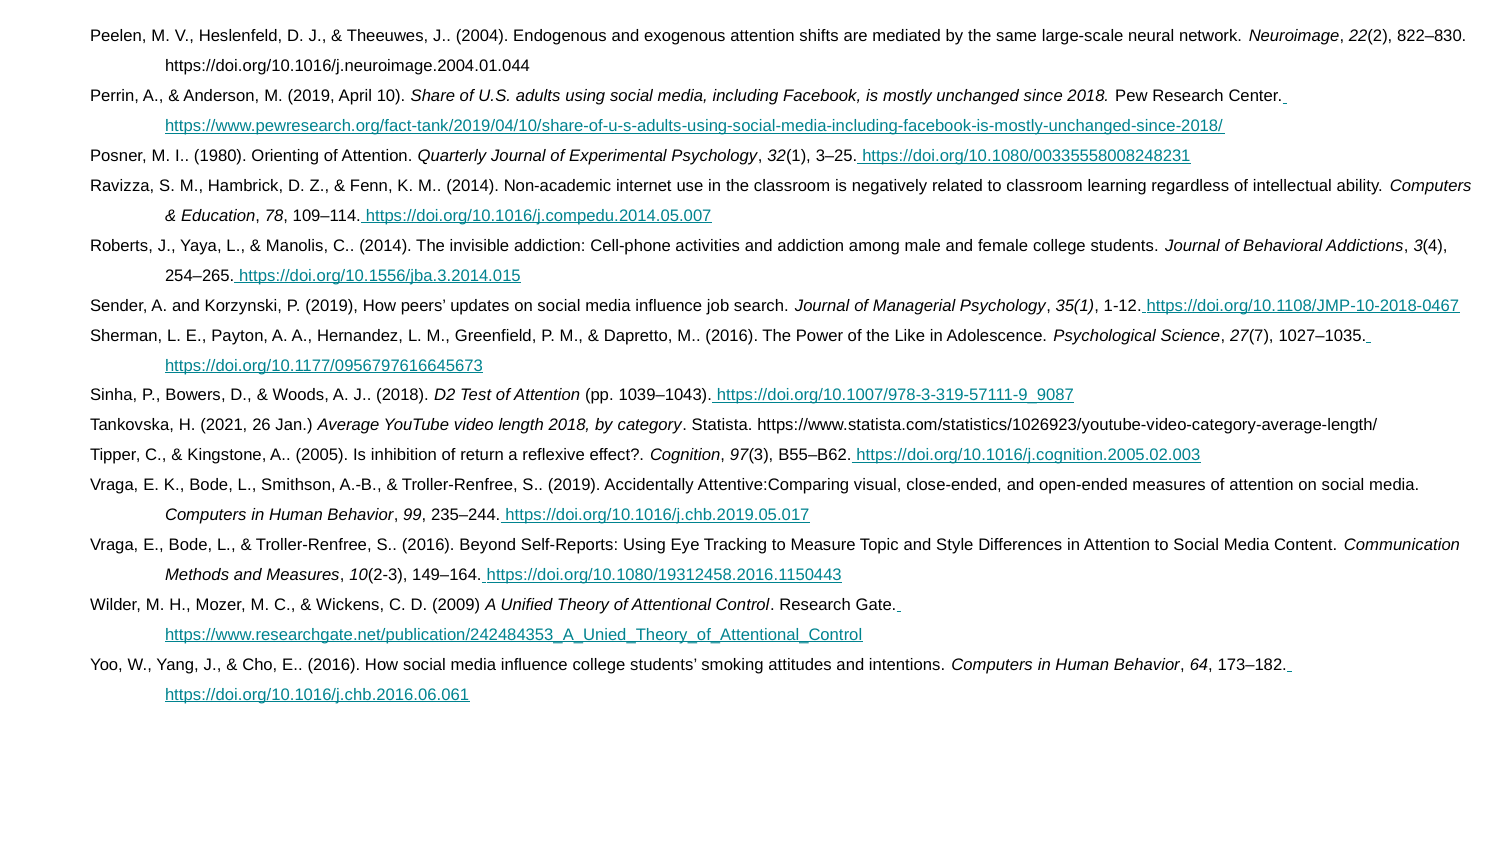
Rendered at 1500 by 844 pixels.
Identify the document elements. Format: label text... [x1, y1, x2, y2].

text_box Peelen, M. V., Heslenfeld, D. J., & Theeuwes, J.. (2004). Endogenous and exogenous attention shifts are mediated by the same large-scale neural network. Neuroimage, 22(2), 822–830. https://doi.org/10.1016/j.neuroimage.2004.01.044 Perrin, A., & Anderson, M. (2019, April 10). Share of U.S. adults using social media, including Facebook, is mostly unchanged since 2018. Pew Research Center. https://www.pewresearch.org/fact-tank/2019/04/10/share-of-u-s-adults-using-social-media-including-facebook-is-mostly-unchanged-since-2018/ Posner, M. I.. (1980). Orienting of Attention. Quarterly Journal of Experimental Psychology, 32(1), 3–25. https://doi.org/10.1080/00335558008248231 Ravizza, S. M., Hambrick, D. Z., & Fenn, K. M.. (2014). Non-academic internet use in the classroom is negatively related to classroom learning regardless of intellectual ability. Computers & Education, 78, 109–114. https://doi.org/10.1016/j.compedu.2014.05.007 Roberts, J., Yaya, L., & Manolis, C.. (2014). The invisible addiction: Cell-phone activities and addiction among male and female college students. Journal of Behavioral Addictions, 3(4), 254–265. https://doi.org/10.1556/jba.3.2014.015 Sender, A. and Korzynski, P. (2019), How peers’ updates on social media influence job search. Journal of Managerial Psychology, 35(1), 1-12. https://doi.org/10.1108/JMP-10-2018-0467 Sherman, L. E., Payton, A. A., Hernandez, L. M., Greenfield, P. M., & Dapretto, M.. (2016). The Power of the Like in Adolescence. Psychological Science, 27(7), 1027–1035. https://doi.org/10.1177/0956797616645673 Sinha, P., Bowers, D., & Woods, A. J.. (2018). D2 Test of Attention (pp. 1039–1043). https://doi.org/10.1007/978-3-319-57111-9_9087 Tankovska, H. (2021, 26 Jan.) Average YouTube video length 2018, by category. Statista. https://www.statista.com/statistics/1026923/youtube-video-category-average-length/ Tipper, C., & Kingstone, A.. (2005). Is inhibition of return a reflexive effect?. Cognition, 97(3), B55–B62. https://doi.org/10.1016/j.cognition.2005.02.003 Vraga, E. K., Bode, L., Smithson, A.-B., & Troller-Renfree, S.. (2019). Accidentally Attentive:Comparing visual, close-ended, and open-ended measures of attention on social media. Computers in Human Behavior, 99, 235–244. https://doi.org/10.1016/j.chb.2019.05.017 Vraga, E., Bode, L., & Troller-Renfree, S.. (2016). Beyond Self-Reports: Using Eye Tracking to Measure Topic and Style Differences in Attention to Social Media Content. Communication Methods and Measures, 10(2-3), 149–164. https://doi.org/10.1080/19312458.2016.1150443 Wilder, M. H., Mozer, M. C., & Wickens, C. D. (2009) A Unified Theory of Attentional Control. Research Gate. https://www.researchgate.net/publication/242484353_A_Unied_Theory_of_Attentional_Control Yoo, W., Yang, J., & Cho, E.. (2016). How social media influence college students’ smoking attitudes and intentions. Computers in Human Behavior, 64, 173–182. https://doi.org/10.1016/j.chb.2016.06.061 [0, 0, 1492, 719]
